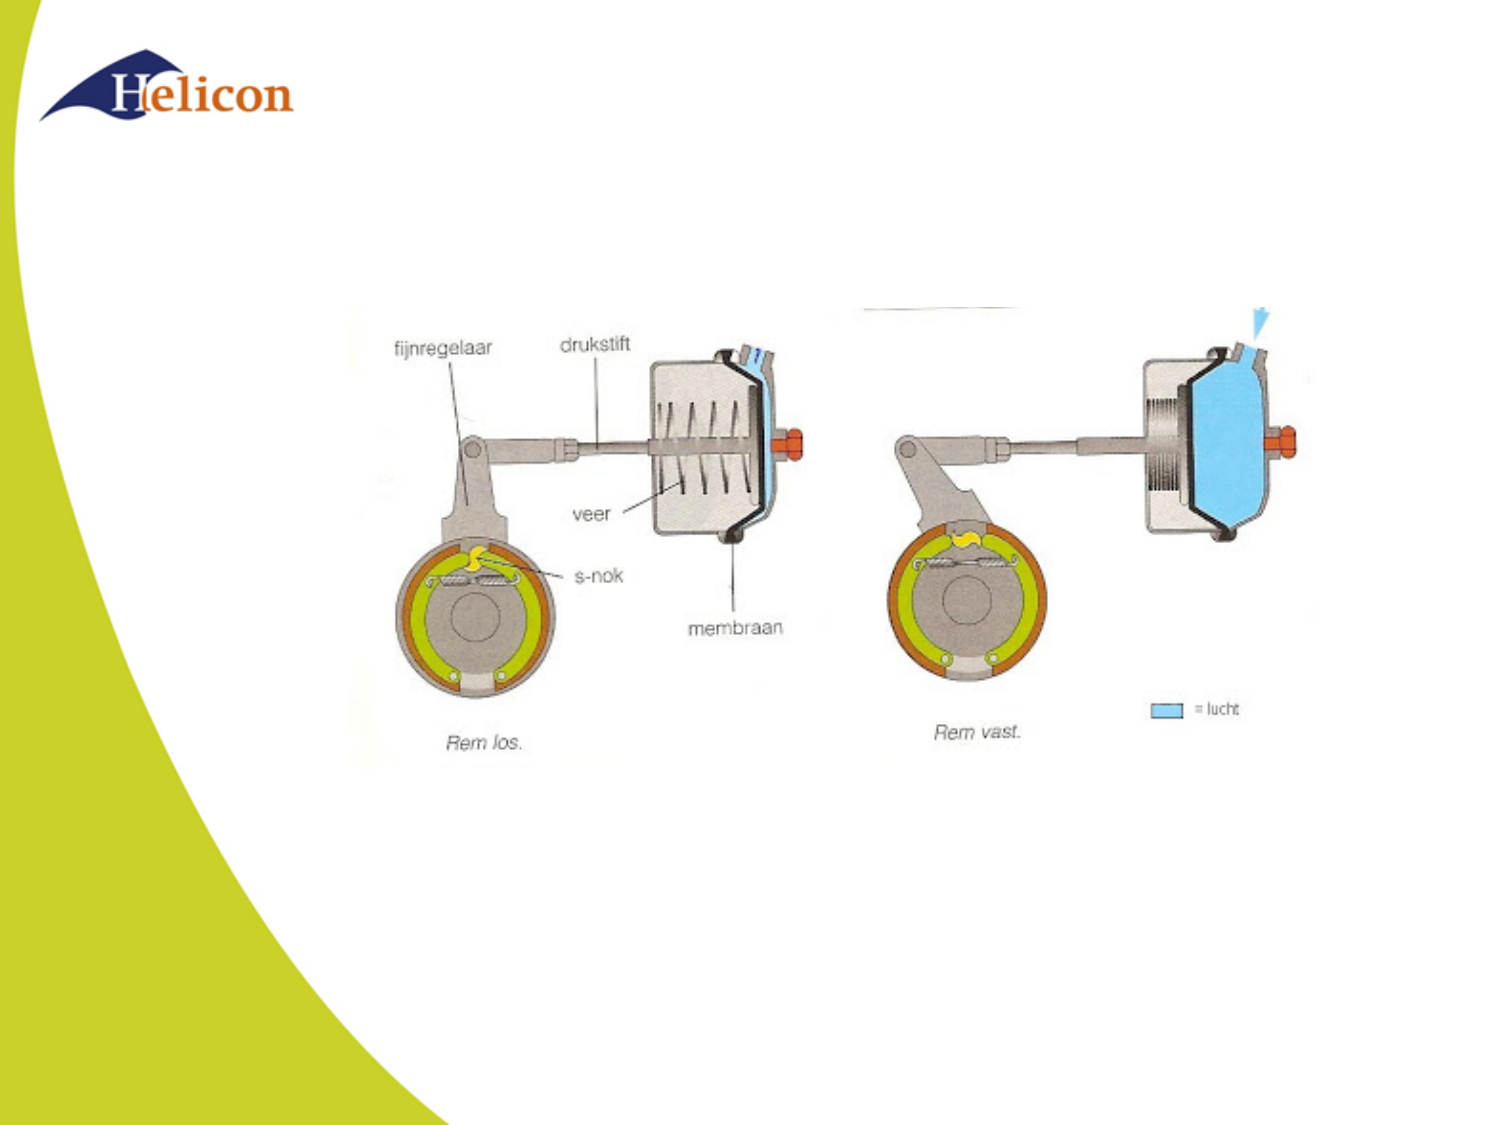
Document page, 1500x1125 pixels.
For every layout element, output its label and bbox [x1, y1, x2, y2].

list [348, 307, 1327, 769]
picture [0, 0, 1500, 1125]
